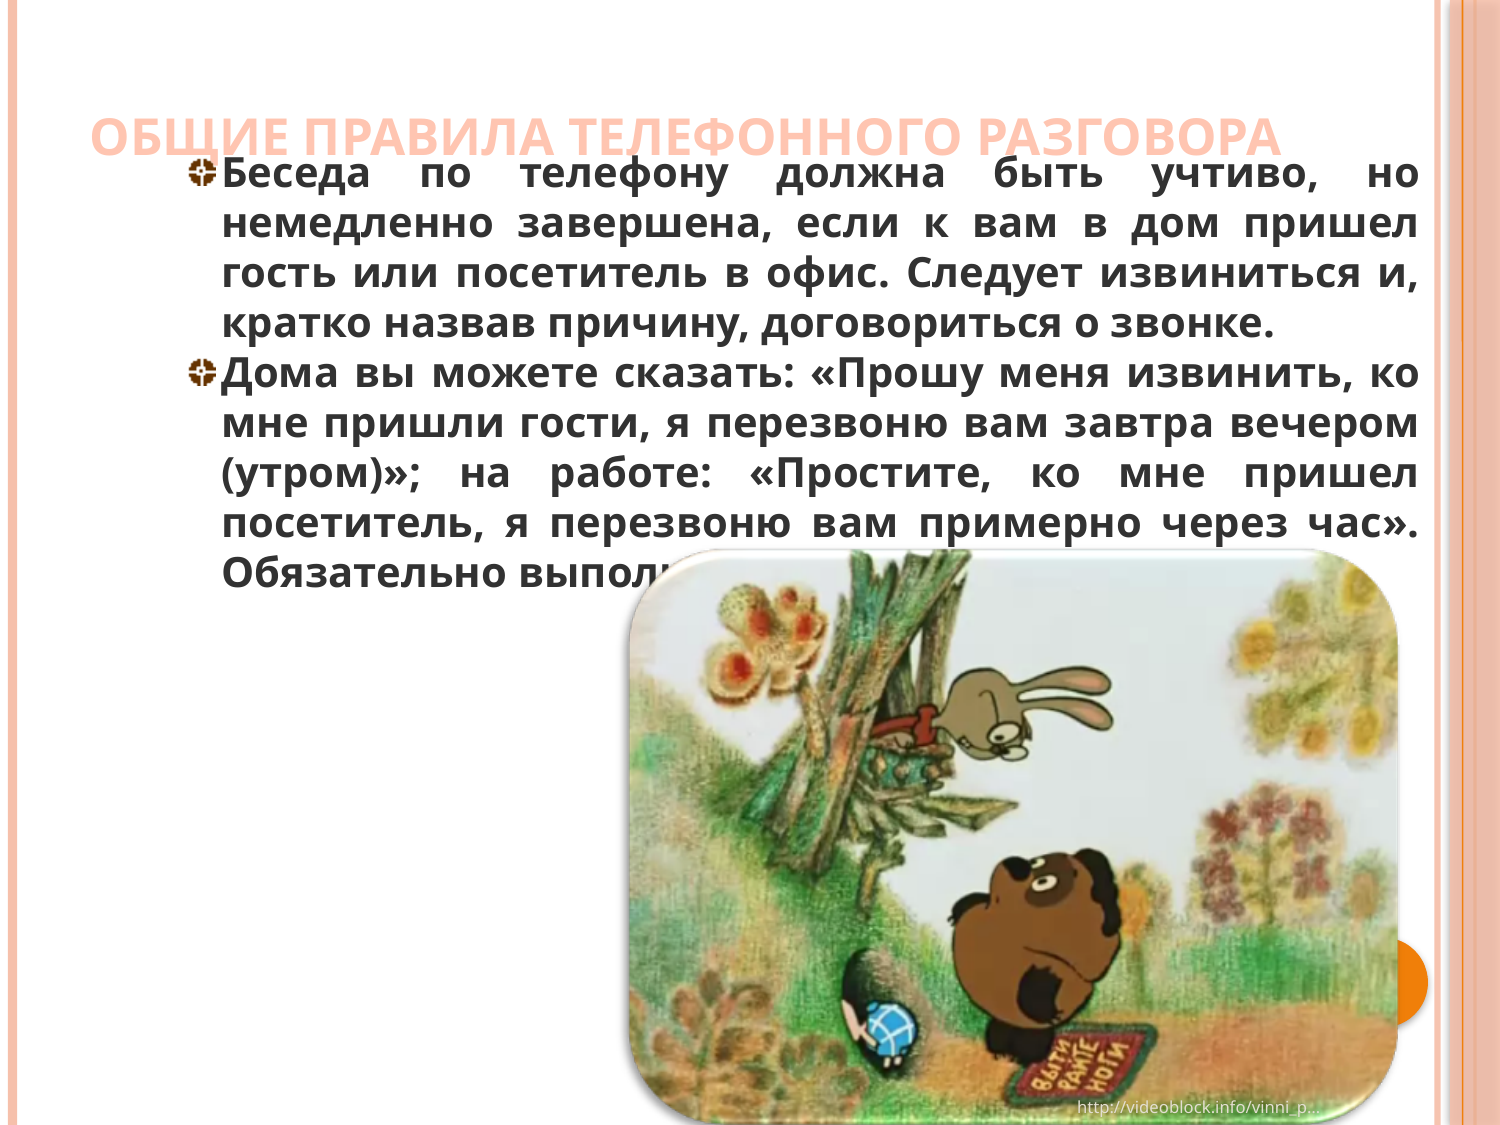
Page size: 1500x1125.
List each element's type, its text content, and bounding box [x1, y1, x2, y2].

picture [185, 355, 216, 386]
picture [611, 539, 1409, 1125]
picture [185, 155, 216, 186]
title Общие правила телефонного разговора [75, 45, 1300, 233]
text_box Беседа по телефону должна быть учтиво, но немедленно завершена, если к вам в дом пришел гость или посетитель в офис. Следует извиниться и, кратко назвав причину, договориться о звонке. Дома вы можете сказать: «Прошу меня извинить, ко мне пришли гости, я перезвоню вам завтра вечером (утром)»; на работе: «Простите, ко мне пришел посетитель, я перезвоню вам примерно через час». Обязательно выполните свое обещание. [171, 138, 1436, 654]
